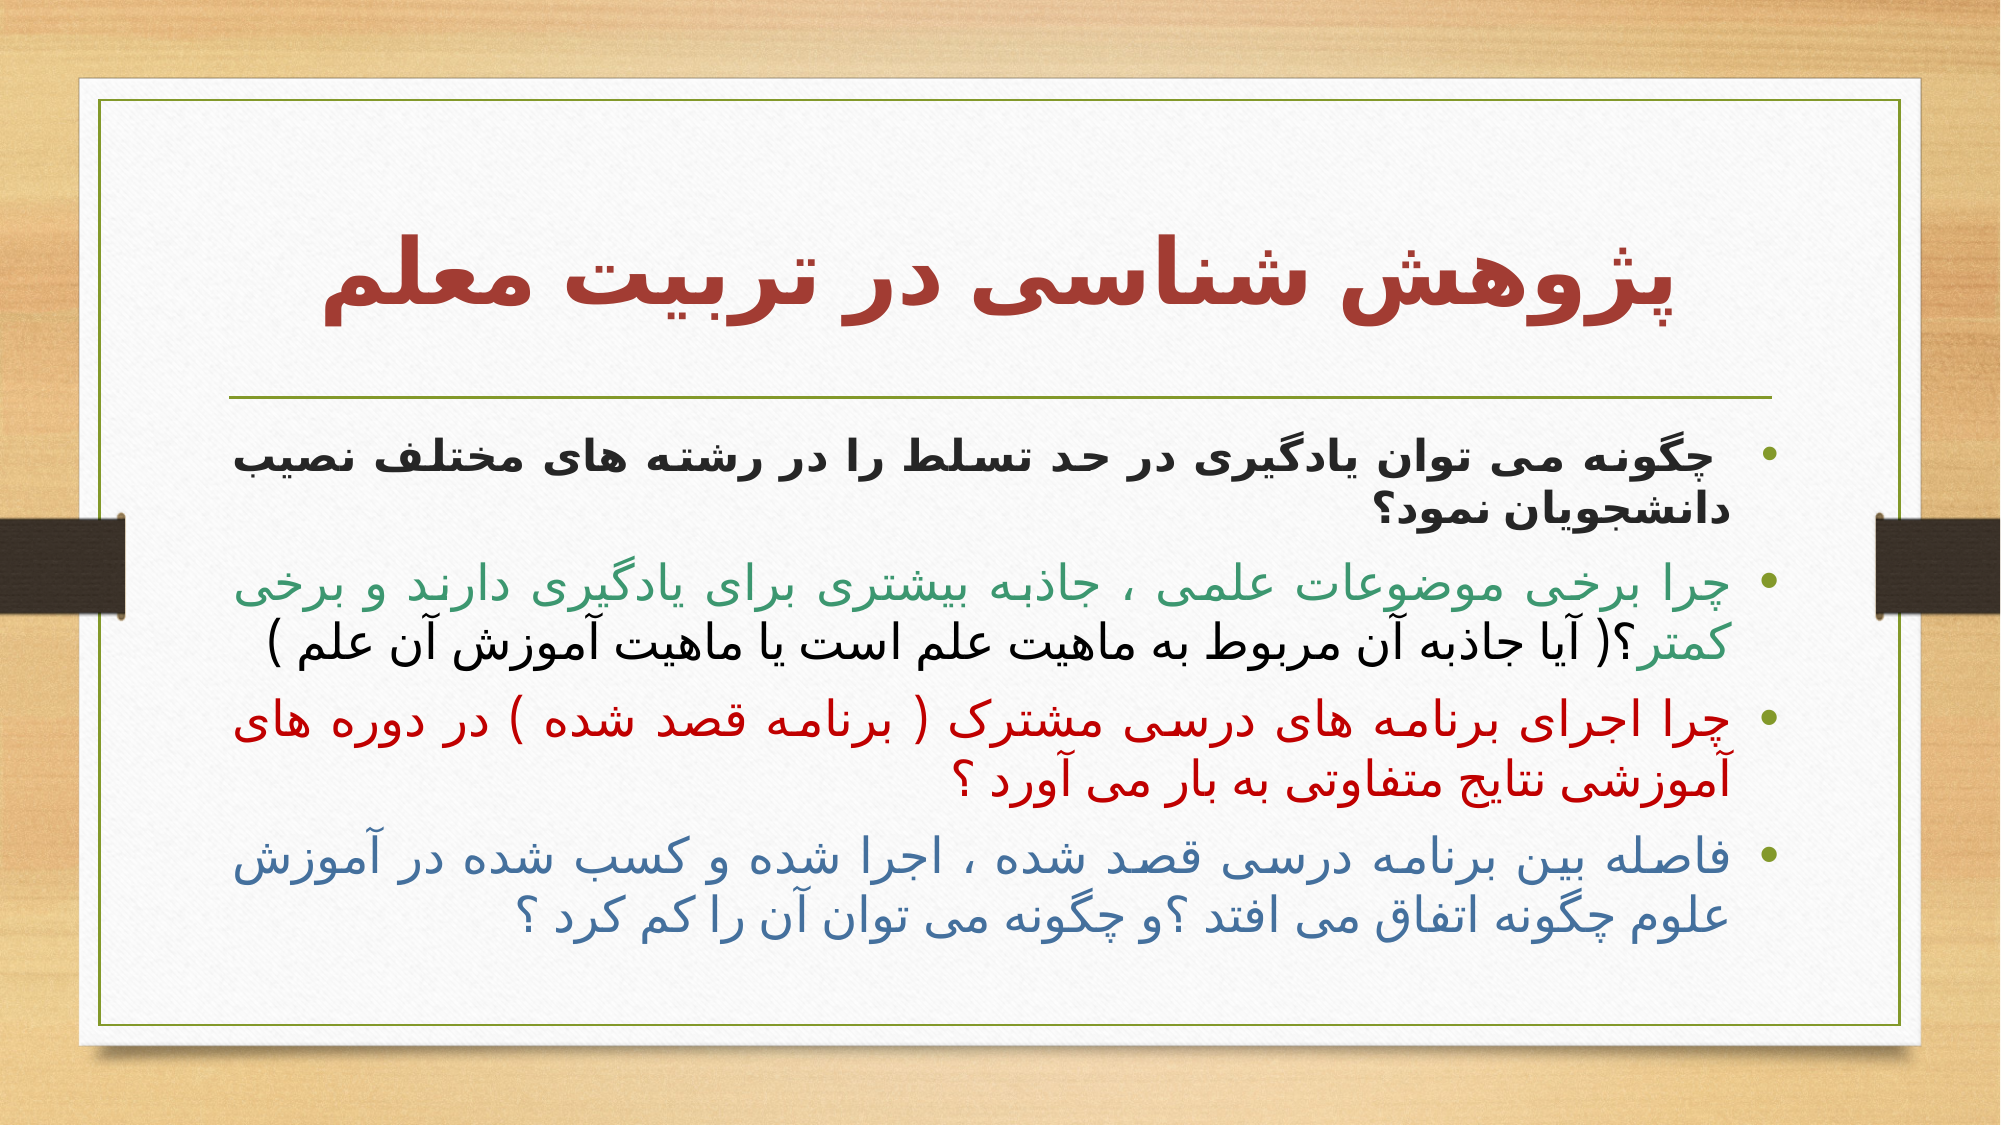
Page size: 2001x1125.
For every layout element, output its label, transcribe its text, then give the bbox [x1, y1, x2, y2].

title پژوهش شناسی در تربیت معلم [212, 161, 1788, 375]
picture [0, 0, 2001, 1125]
list چگونه می توان یادگیری در حد تسلط را در رشته های مختلف نصیب دانشجویان نمود؟ چرا برخی موضوعات علمی ، جاذبه بیشتری برای یادگیری دارند و برخی کمتر؟( آیا جاذبه آن مربوط به ماهیت علم است یا ماهیت آموزش آن علم ) چرا اجرای برنامه های درسی مشترک ( برنامه قصد شده ) در دوره های آموزشی نتایج متفاوتی به بار می آورد ؟ فاصله بین برنامه درسی قصد شده ، اجرا شده و کسب شده در آموزش علوم چگونه اتفاق می افتد ؟و چگونه می توان آن را کم کرد ؟ [212, 419, 1788, 964]
